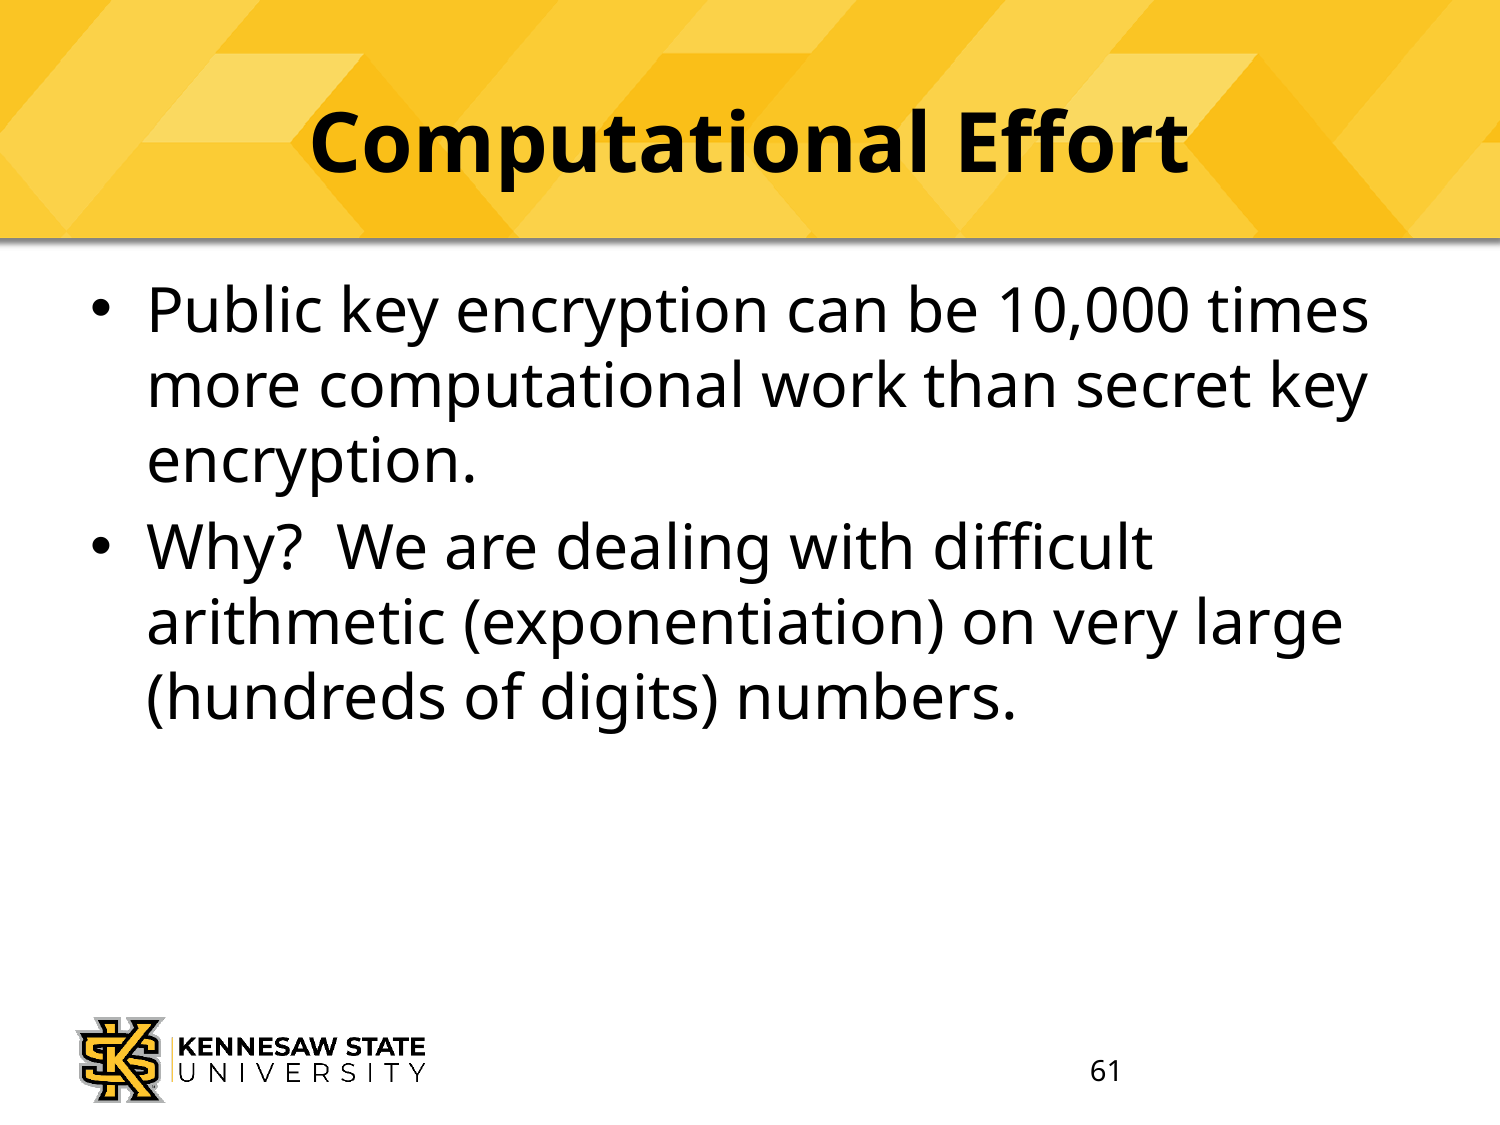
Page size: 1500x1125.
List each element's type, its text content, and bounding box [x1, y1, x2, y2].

title Computational Effort [75, 45, 1425, 233]
picture [75, 1017, 425, 1103]
picture [0, 0, 1500, 251]
slide_number 61 [1074, 1042, 1425, 1103]
list Public key encryption can be 10,000 times more computational work than secret key encryption. Why? We are dealing with difficult arithmetic (exponentiation) on very large (hundreds of digits) numbers. [75, 262, 1425, 1005]
